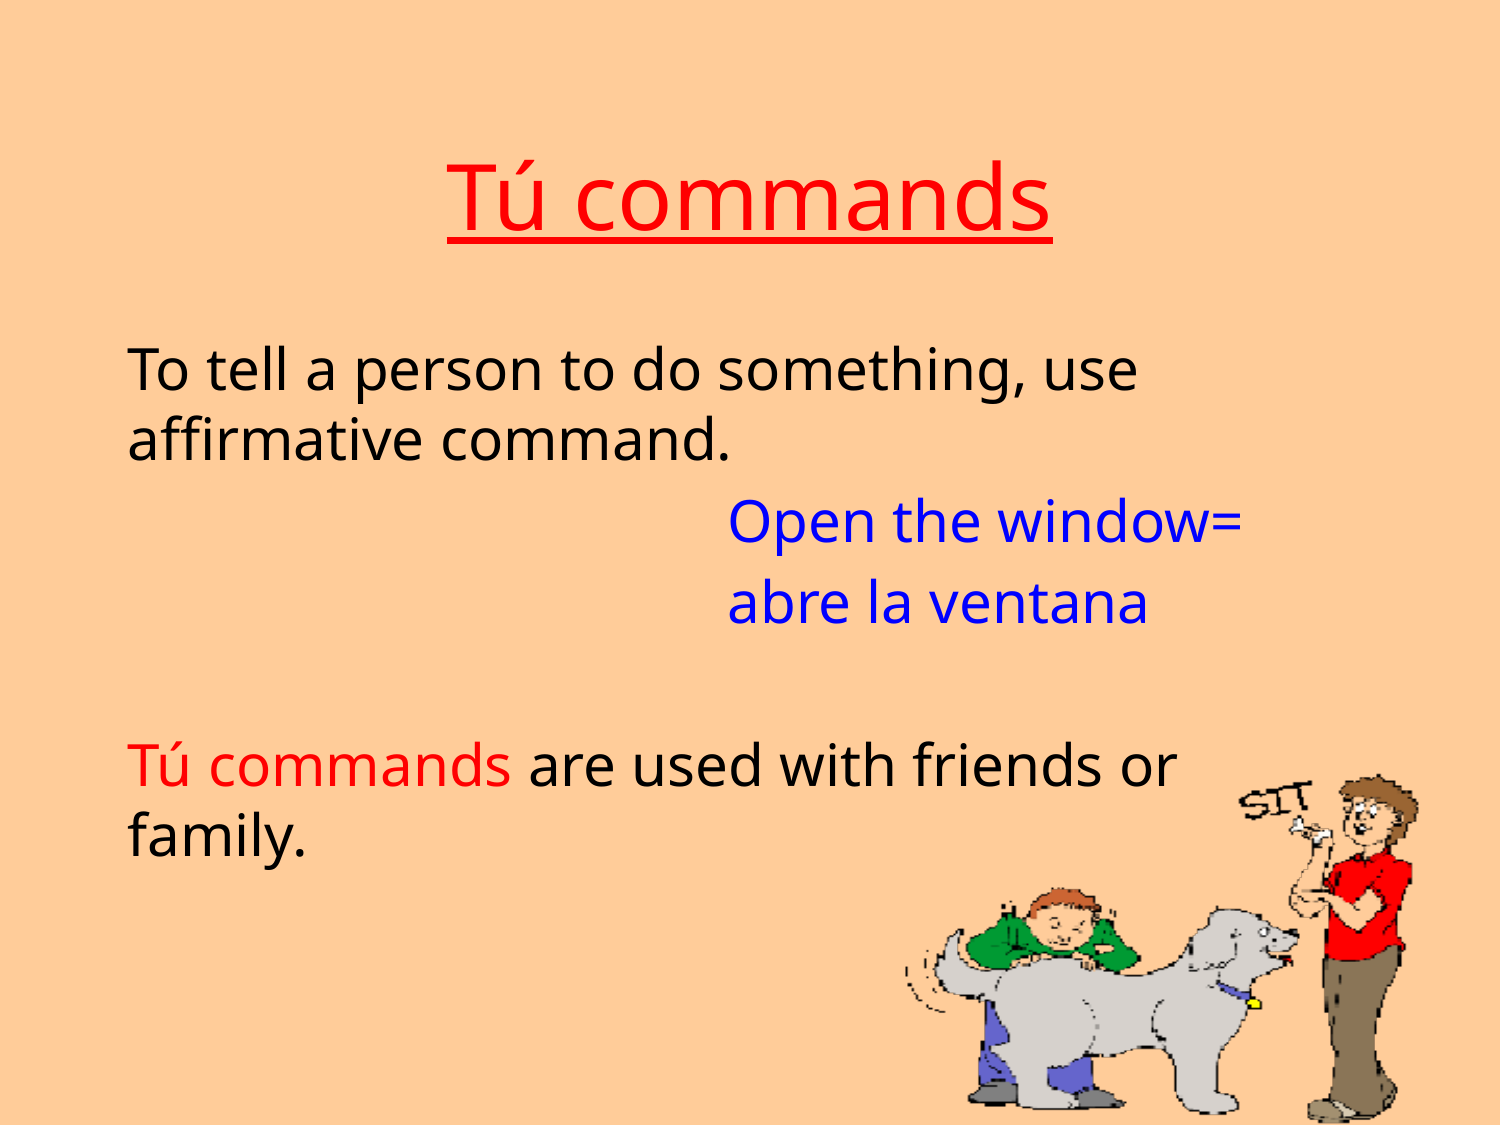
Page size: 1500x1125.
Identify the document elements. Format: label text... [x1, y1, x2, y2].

title Tú commands [112, 99, 1388, 288]
picture [903, 771, 1426, 1125]
list To tell a person to do something, use affirmative command. Open the window= abre la ventana Tú commands are used with friends or family. [112, 324, 1388, 1000]
